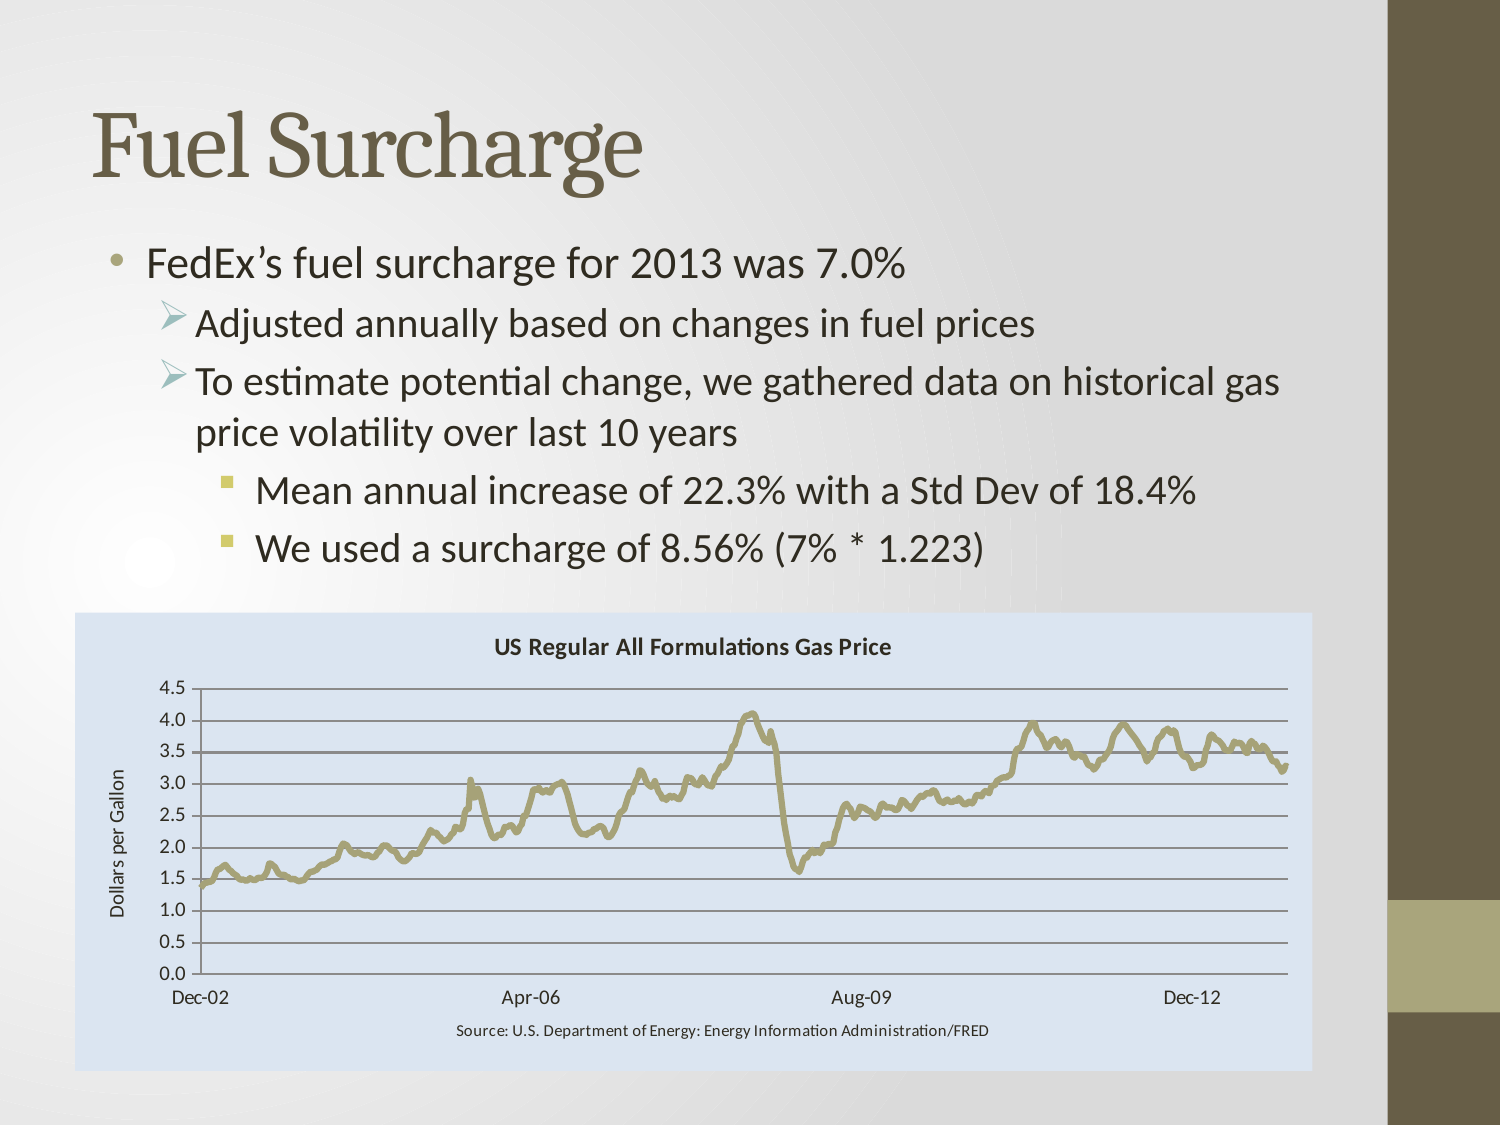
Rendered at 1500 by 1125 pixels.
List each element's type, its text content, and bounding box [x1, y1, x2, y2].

title Fuel Surcharge [75, 45, 1325, 224]
list FedEx’s fuel surcharge for 2013 was 7.0% Adjusted annually based on changes in fuel prices To estimate potential change, we gathered data on historical gas price volatility over last 10 years Mean annual increase of 22.3% with a Std Dev of 18.4% We used a surcharge of 8.56% (7% * 1.223) [75, 224, 1325, 1075]
chart [74, 611, 1313, 1072]
